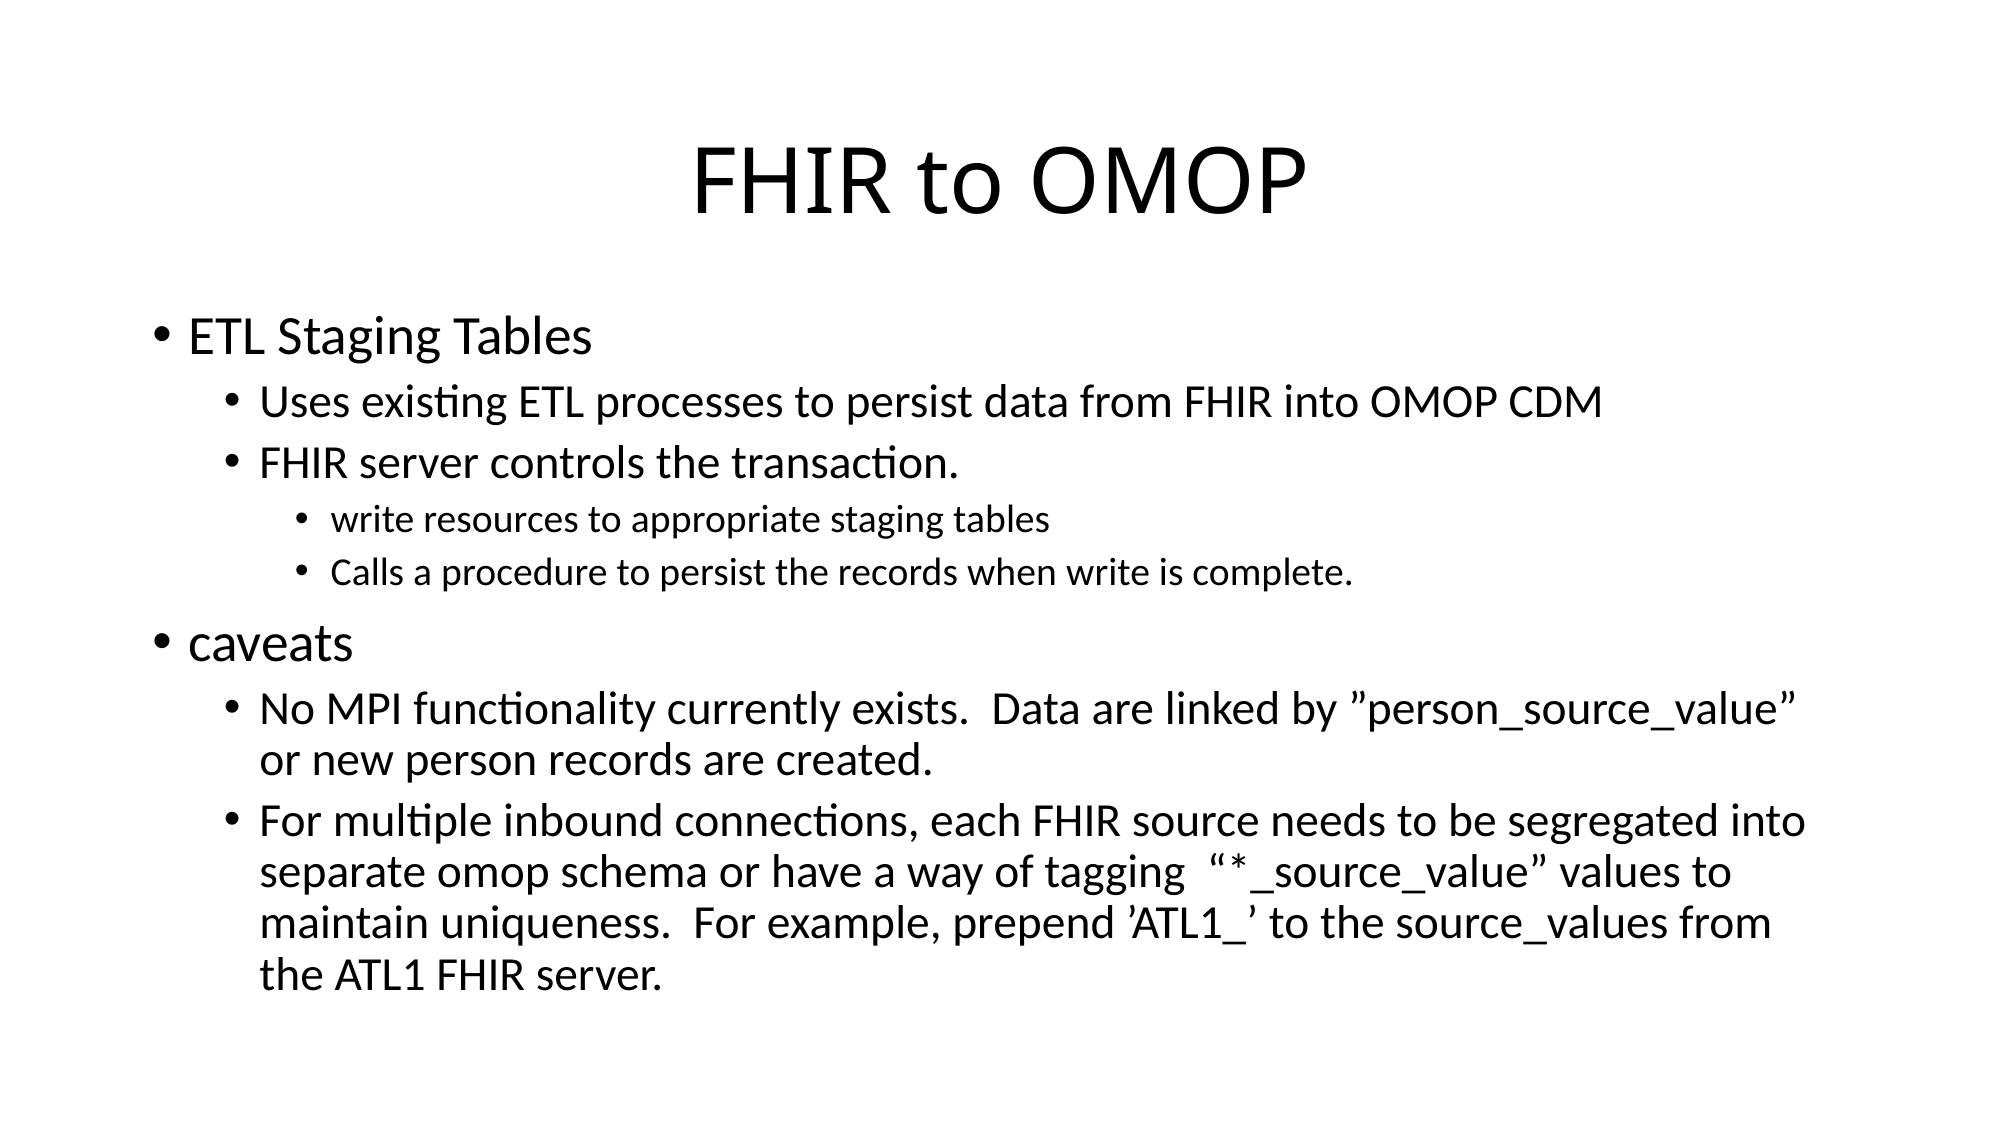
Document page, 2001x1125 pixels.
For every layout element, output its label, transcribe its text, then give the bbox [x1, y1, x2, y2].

title FHIR to OMOP [324, 118, 1675, 249]
list ETL Staging Tables Uses existing ETL processes to persist data from FHIR into OMOP CDM FHIR server controls the transaction. write resources to appropriate staging tables Calls a procedure to persist the records when write is complete. caveats No MPI functionality currently exists. Data are linked by ”person_source_value” or new person records are created. For multiple inbound connections, each FHIR source needs to be segregated into separate omop schema or have a way of tagging “*_source_value” values to maintain uniqueness. For example, prepend ’ATL1_’ to the source_values from the ATL1 FHIR server. [137, 299, 1863, 1014]
